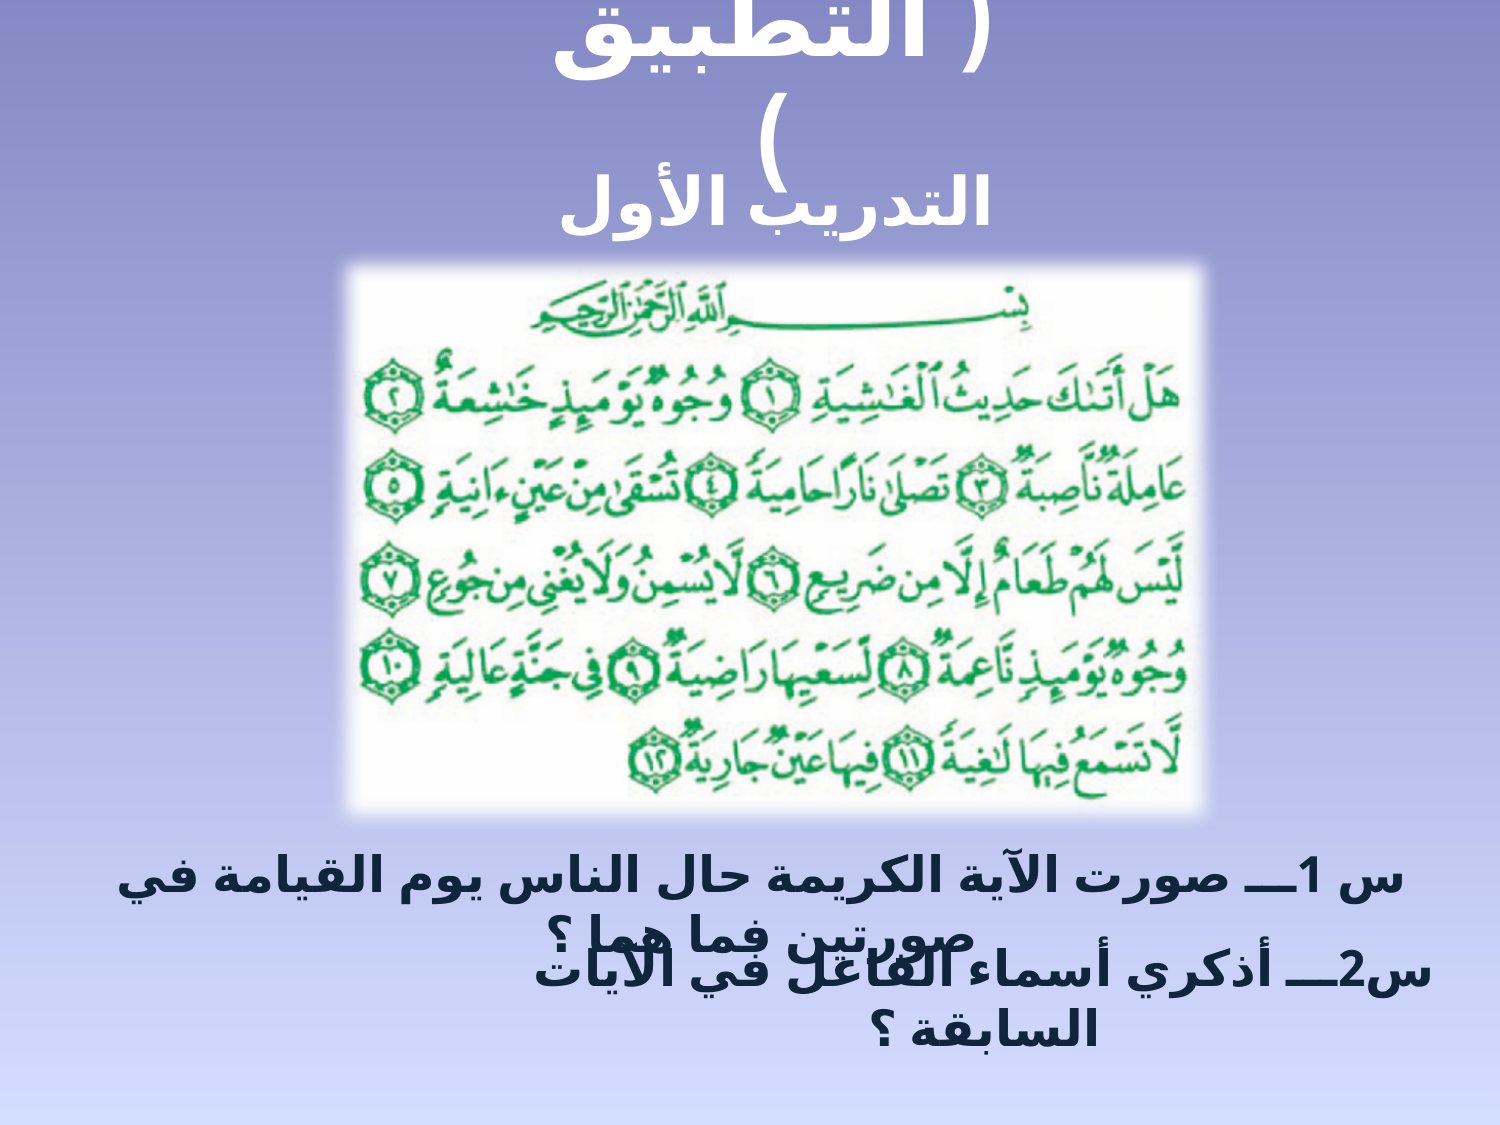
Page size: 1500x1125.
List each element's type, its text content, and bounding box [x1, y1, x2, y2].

text_box س 1ـــ صورت الآية الكريمة حال الناس يوم القيامة في صورتين فما هما ؟ [80, 842, 1443, 963]
text_box س2ـــ أذكري أسماء الفاعل في الآيات السابقة ؟ [467, 935, 1500, 1057]
text_box التدريب الأول [92, 115, 1443, 283]
picture [327, 245, 1222, 834]
text_box ( التطبيق ) [502, 0, 1045, 115]
